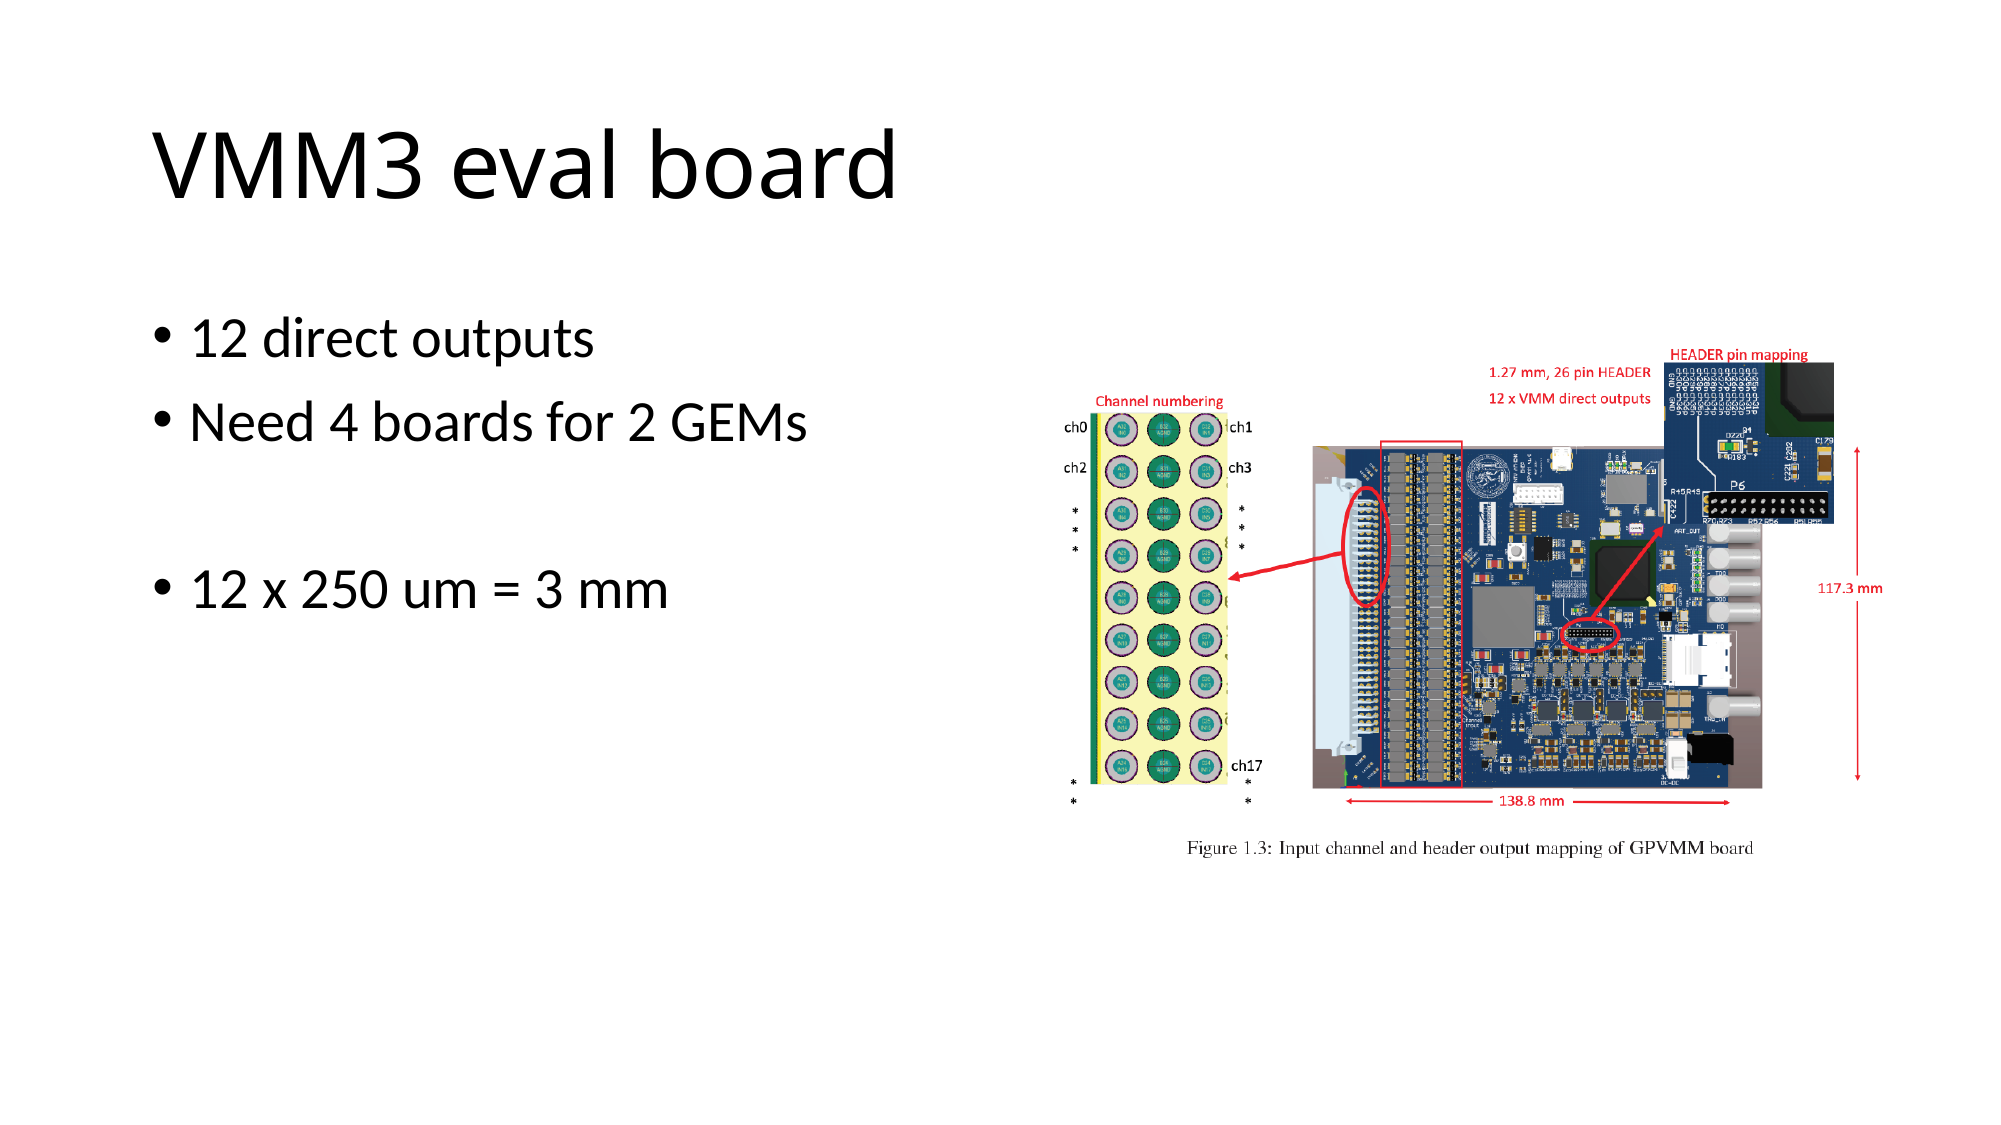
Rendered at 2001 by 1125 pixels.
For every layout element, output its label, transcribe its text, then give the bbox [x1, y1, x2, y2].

list 12 direct outputs Need 4 boards for 2 GEMs 12 x 250 um = 3 mm [137, 299, 1037, 1014]
title VMM3 eval board [137, 59, 1863, 278]
picture [999, 328, 1930, 890]
